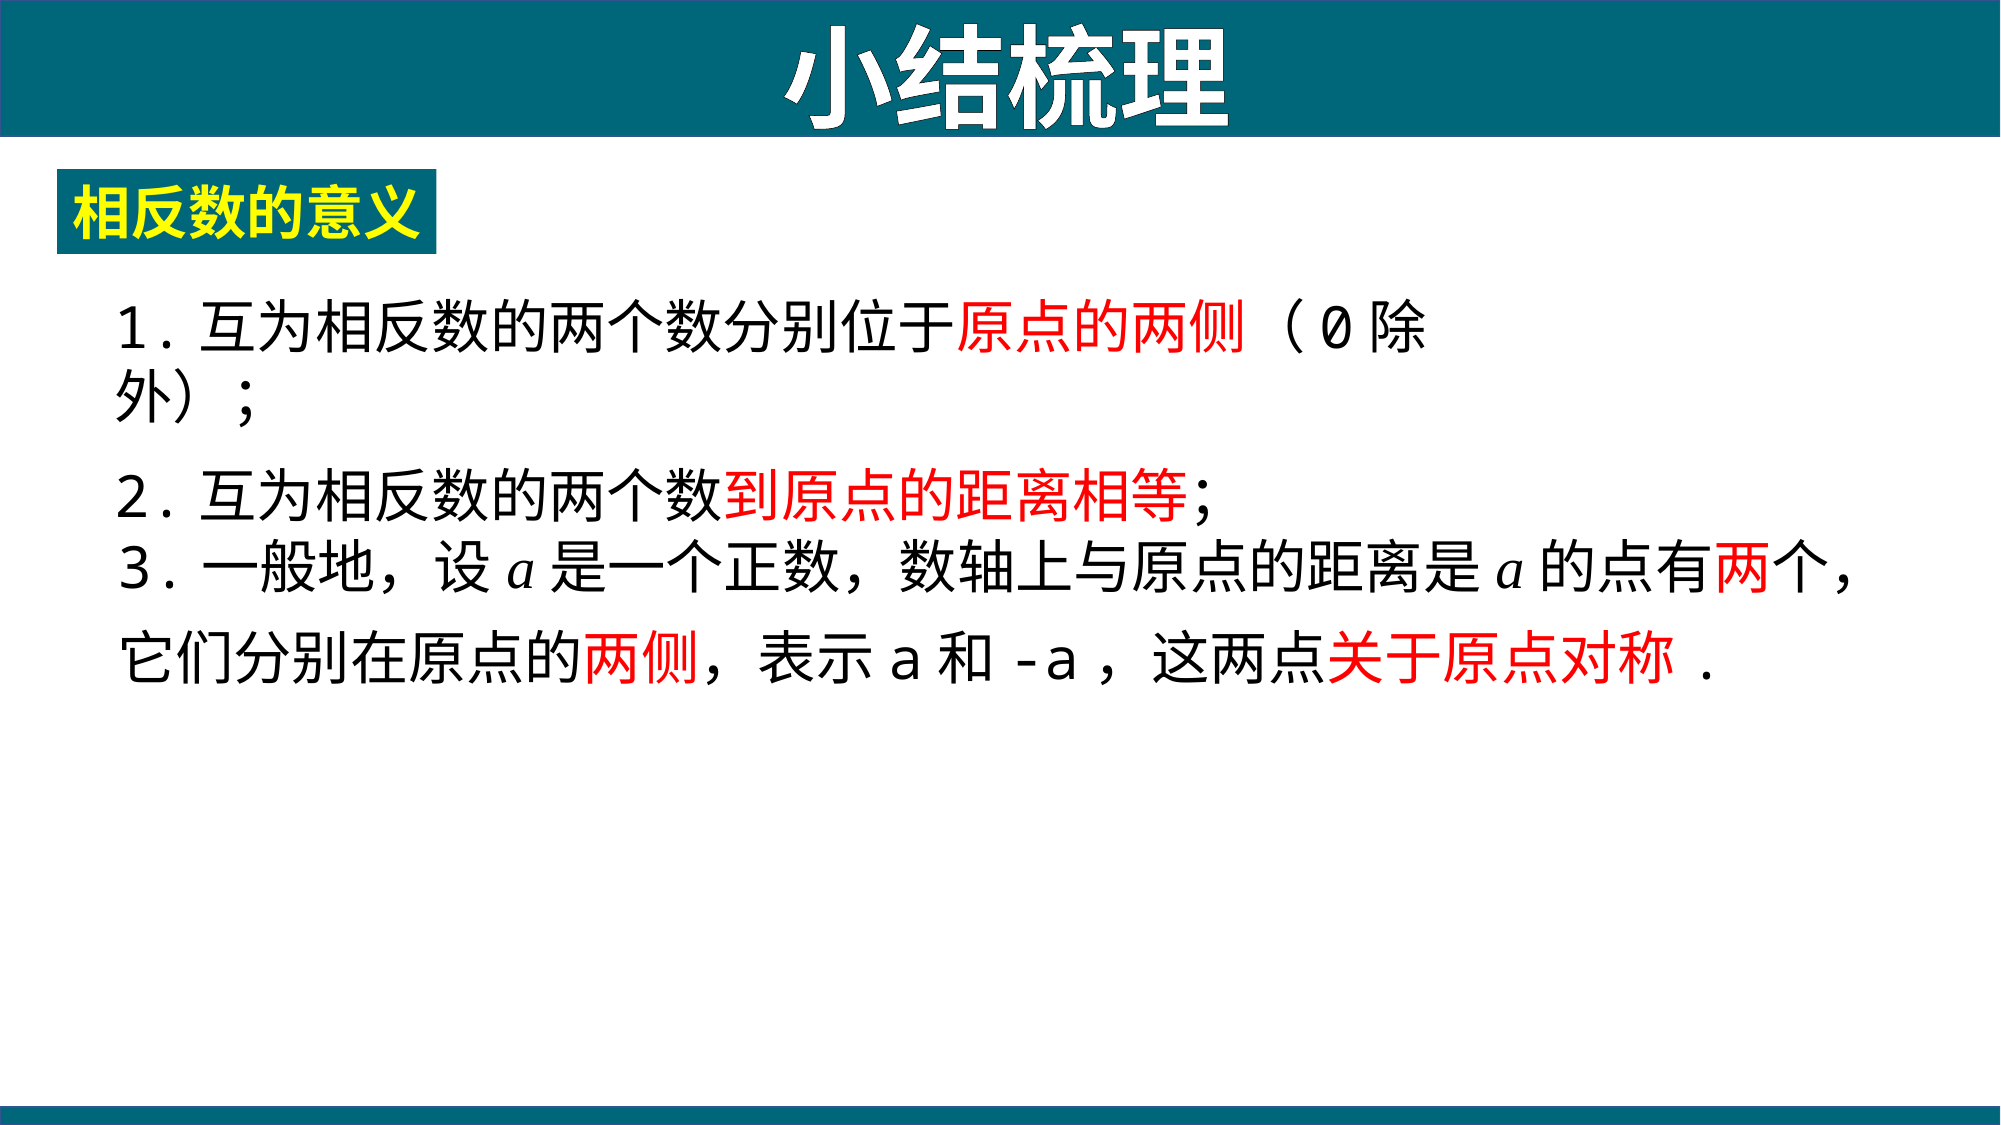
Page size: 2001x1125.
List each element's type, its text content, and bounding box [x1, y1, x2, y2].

text_box 相反数的意义 [57, 169, 437, 254]
text_box 小结梳理 [765, 0, 1247, 150]
text_box 3.一般地，设a是一个正数，数轴上与原点的距离是a的点有两个，它们分别在原点的两侧，表示a和-a，这两点关于原点对称. [102, 501, 1922, 699]
text_box 1.互为相反数的两个数分别位于原点的两侧（0除外）； 2.互为相反数的两个数到原点的距离相等； [99, 282, 1504, 537]
